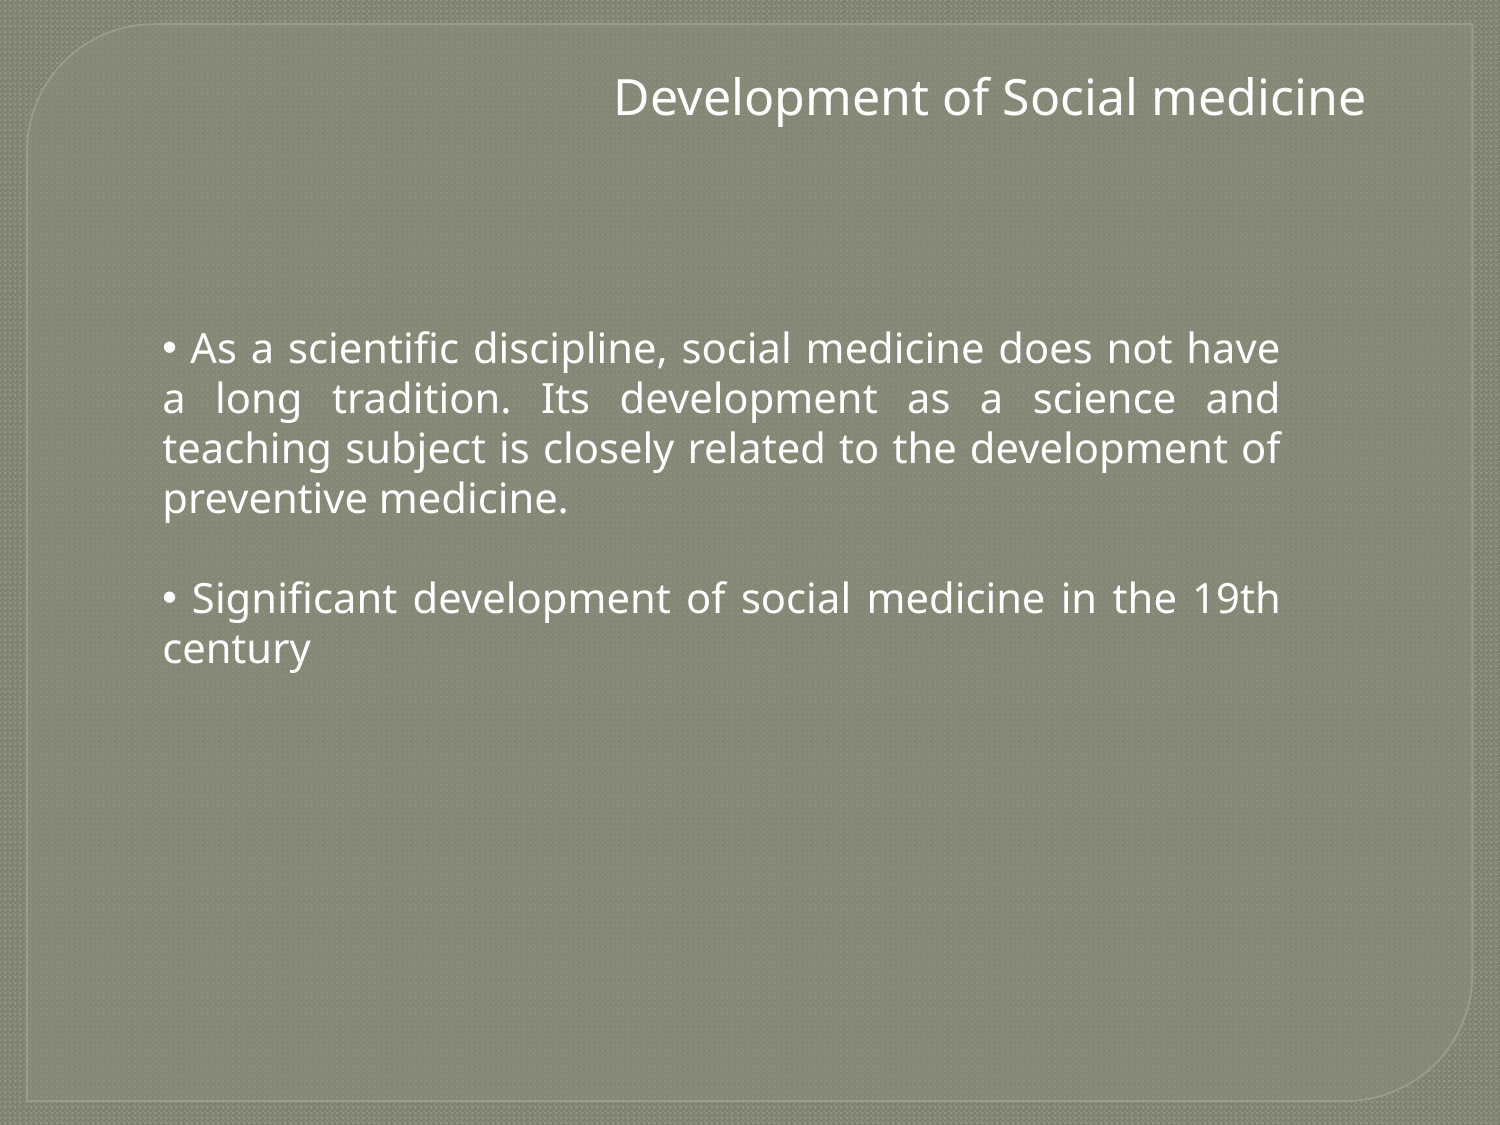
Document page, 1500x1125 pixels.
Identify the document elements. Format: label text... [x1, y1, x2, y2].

text_box As a scientific discipline, social medicine does not have a long tradition. Its development as a science and teaching subject is closely related to the development of preventive medicine. Significant development of social medicine in the 19th century [147, 314, 1296, 880]
text_box Development of Social medicine [163, 58, 1395, 134]
